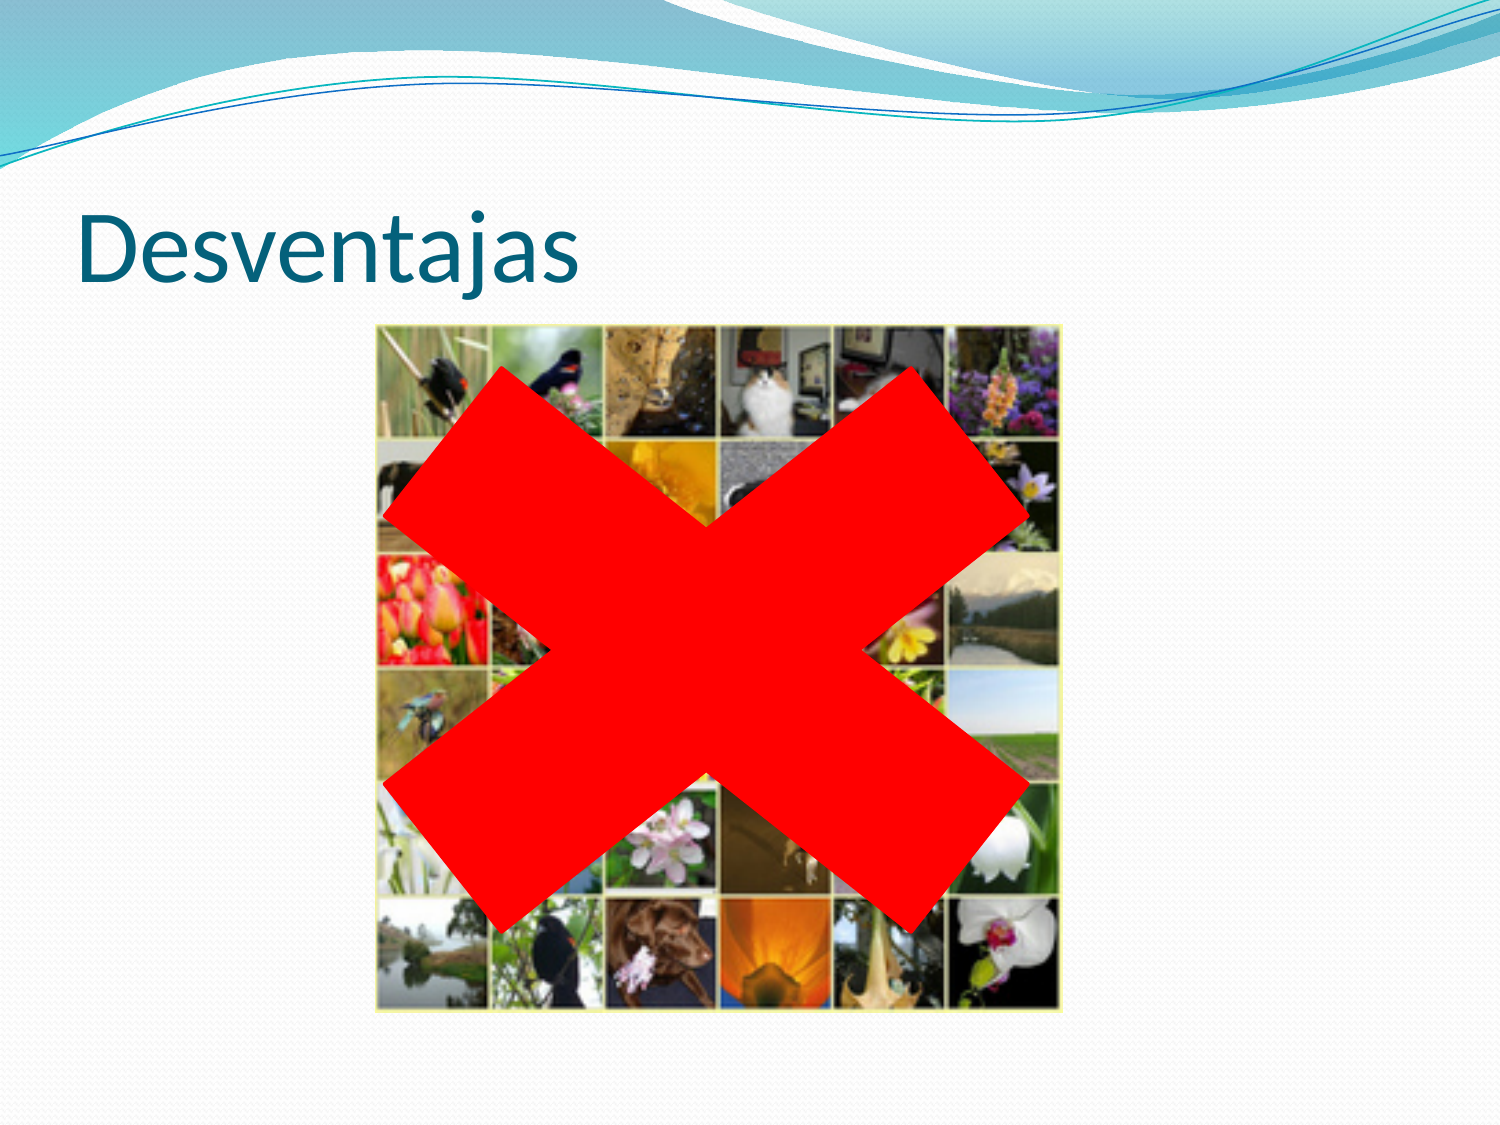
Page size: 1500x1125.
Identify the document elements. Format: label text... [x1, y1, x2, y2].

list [374, 324, 1063, 1013]
title Desventajas [75, 115, 1425, 303]
